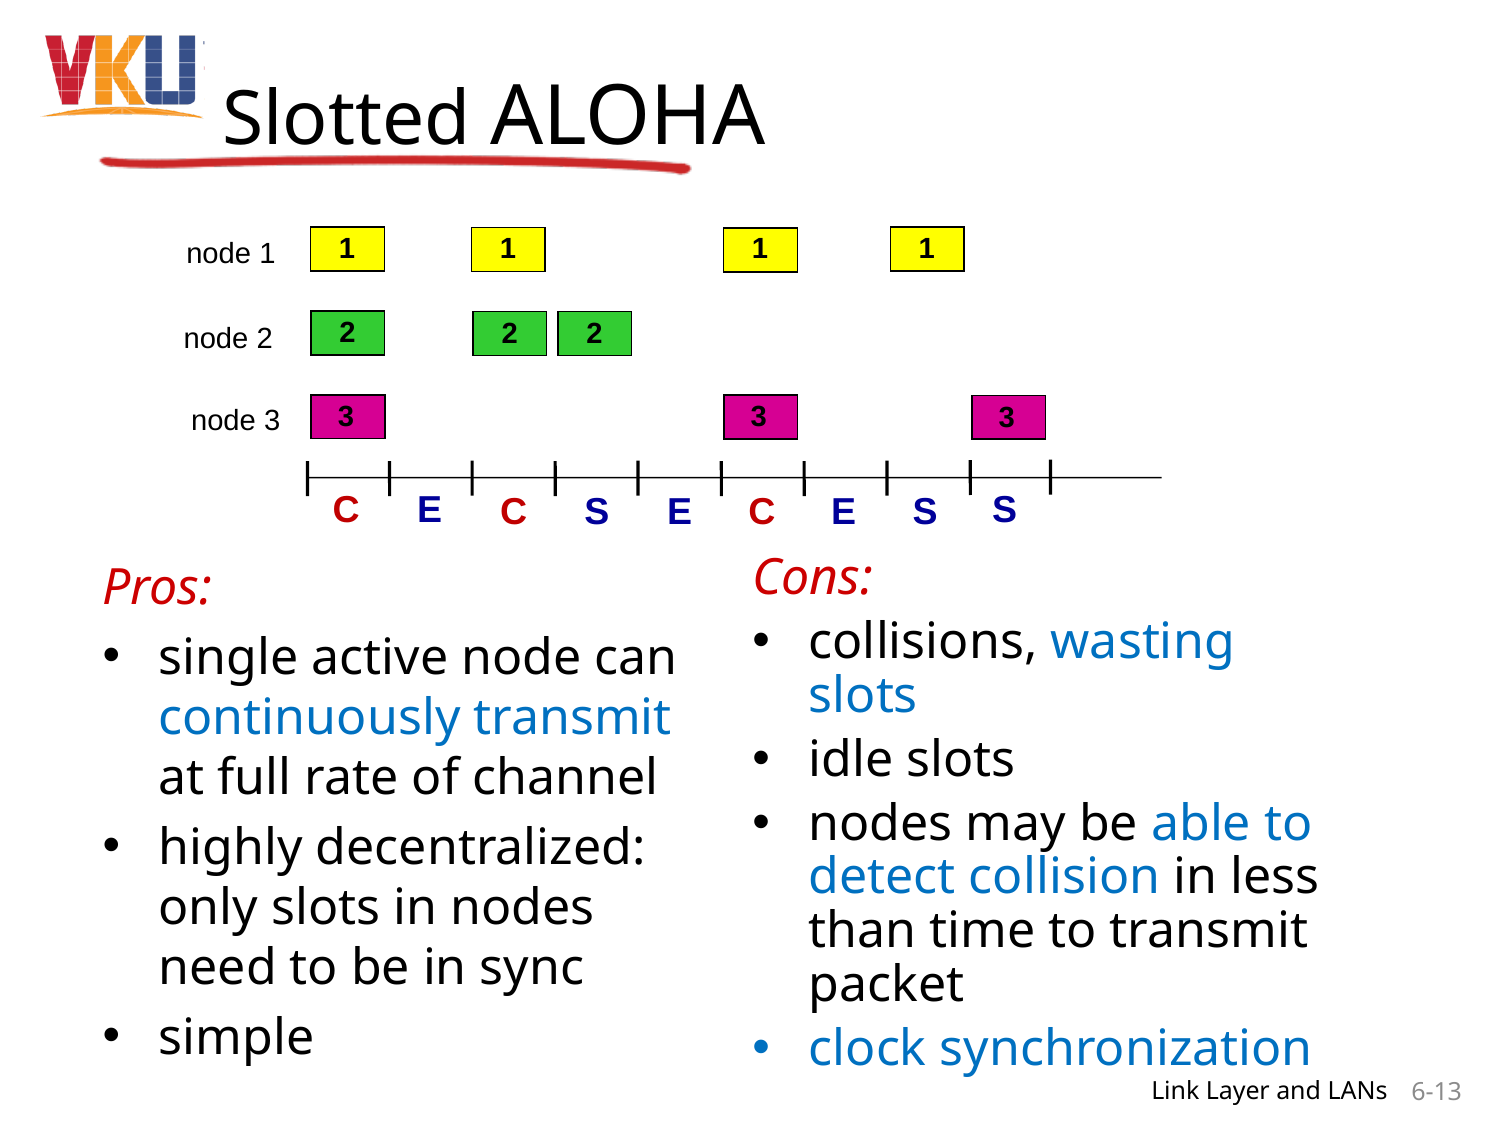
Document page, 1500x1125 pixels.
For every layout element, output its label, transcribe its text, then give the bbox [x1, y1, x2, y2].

title Slotted ALOHA [87, 17, 901, 205]
picture [97, 150, 698, 180]
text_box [168, 221, 1162, 540]
picture [30, 21, 87, 129]
footer Link Layer and LANs [1045, 1069, 1404, 1110]
list Cons: collisions, wasting slots idle slots nodes may be able to detect collision in less than time to transmit packet clock synchronization [737, 543, 1363, 1069]
slide_number 6-13 [1387, 1069, 1478, 1115]
list Pros: single active node can continuously transmit at full rate of channel highly decentralized: only slots in nodes need to be in sync simple [87, 547, 713, 1073]
